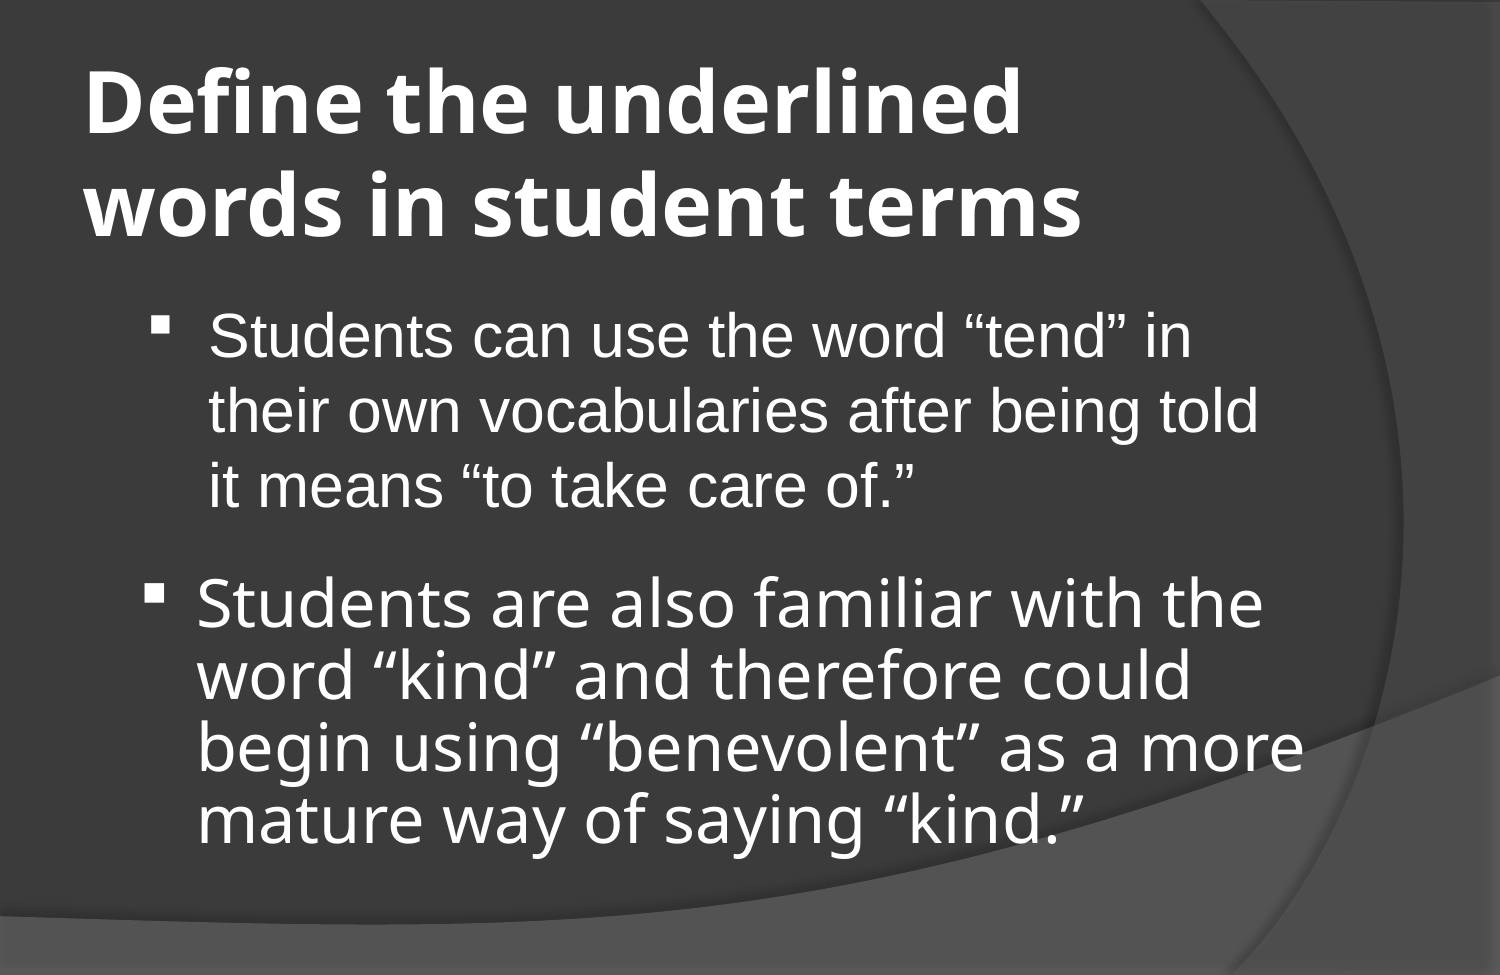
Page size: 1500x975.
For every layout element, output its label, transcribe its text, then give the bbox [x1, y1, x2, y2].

title Define the underlined words in student terms [74, 38, 1301, 263]
text_box Students are also familiar with the word “kind” and therefore could begin using “benevolent” as a more mature way of saying “kind.” [124, 562, 1400, 875]
list Students can use the word “tend” in their own vocabularies after being told it means “to take care of.” [124, 287, 1294, 538]
